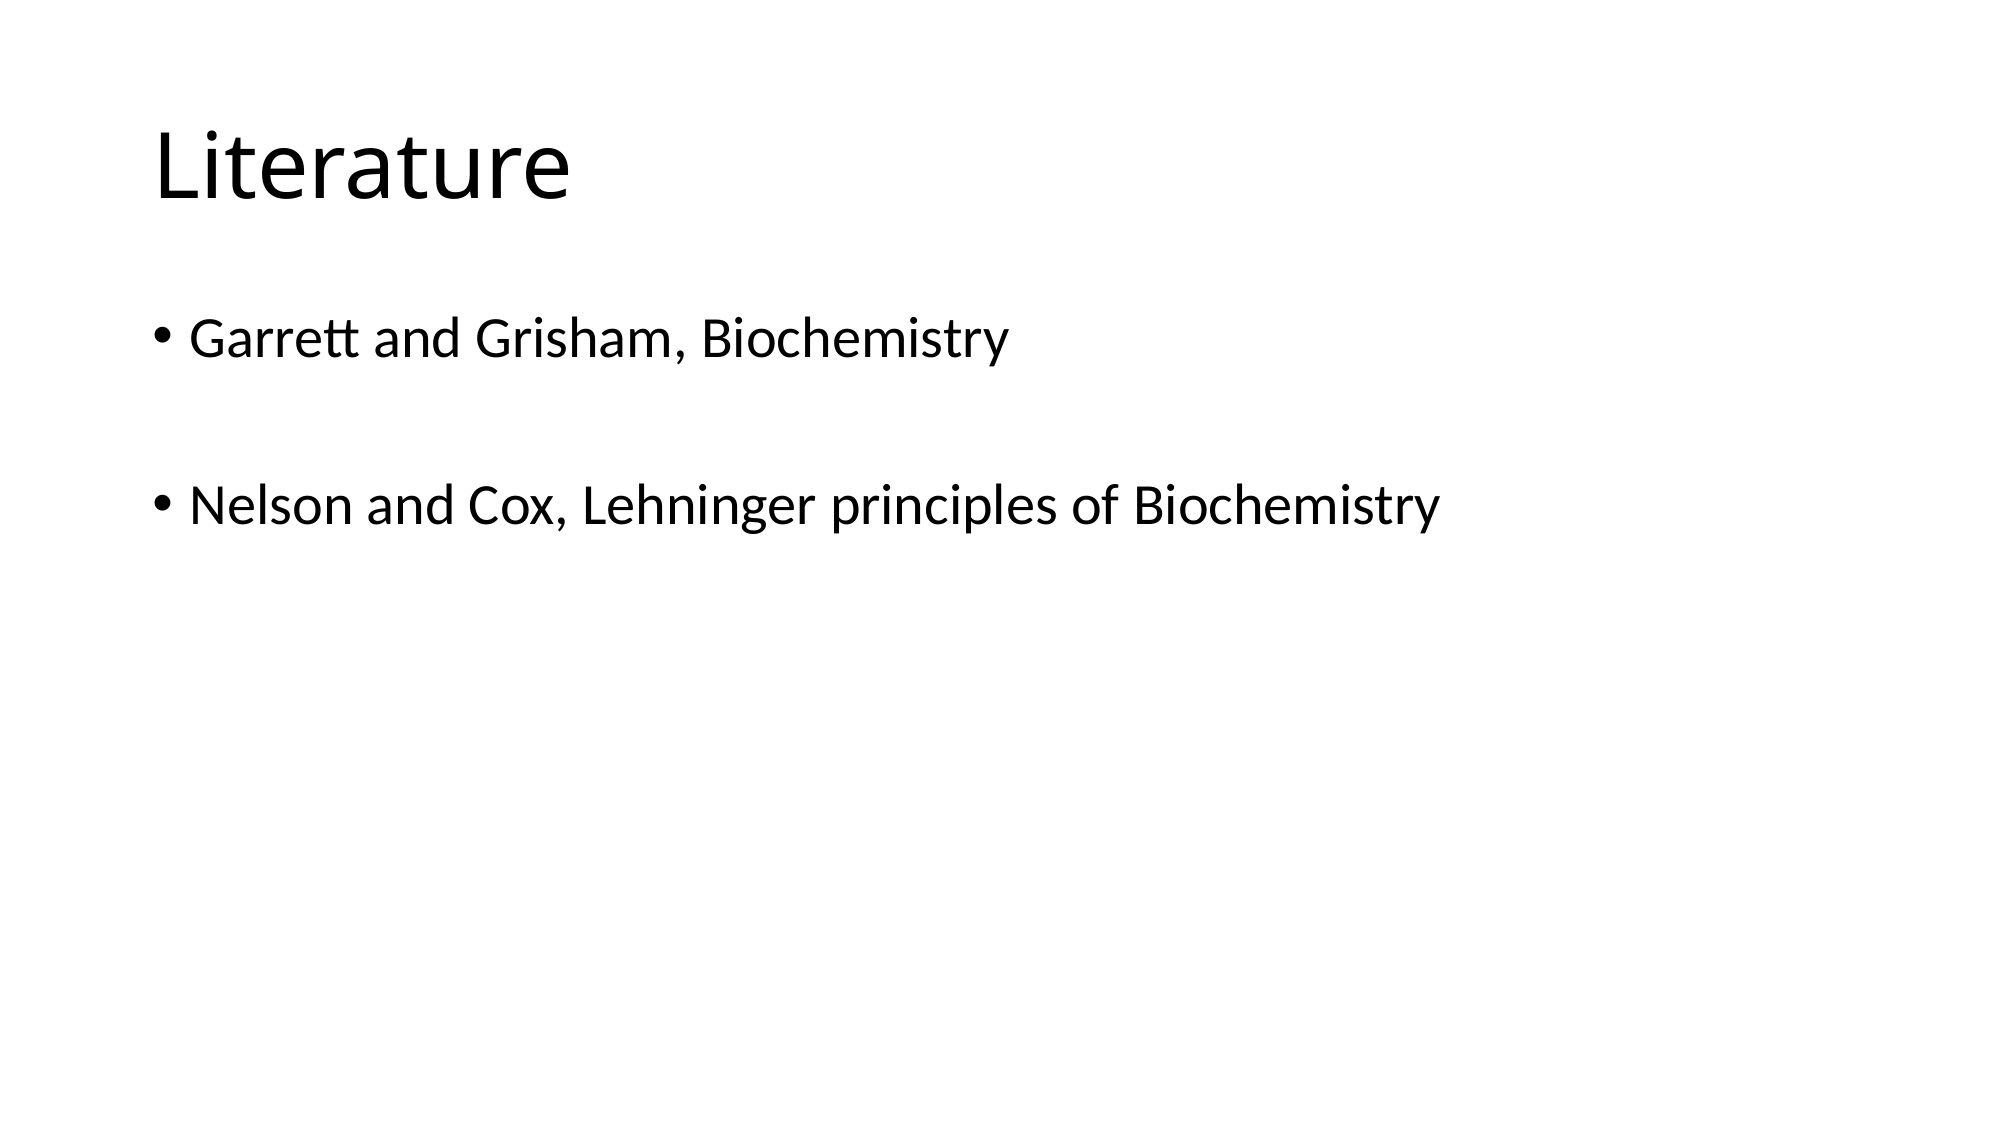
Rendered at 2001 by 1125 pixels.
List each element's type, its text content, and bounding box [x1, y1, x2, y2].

list Garrett and Grisham, Biochemistry Nelson and Cox, Lehninger principles of Biochemistry [137, 299, 1863, 1014]
title Literature [137, 59, 1863, 278]
